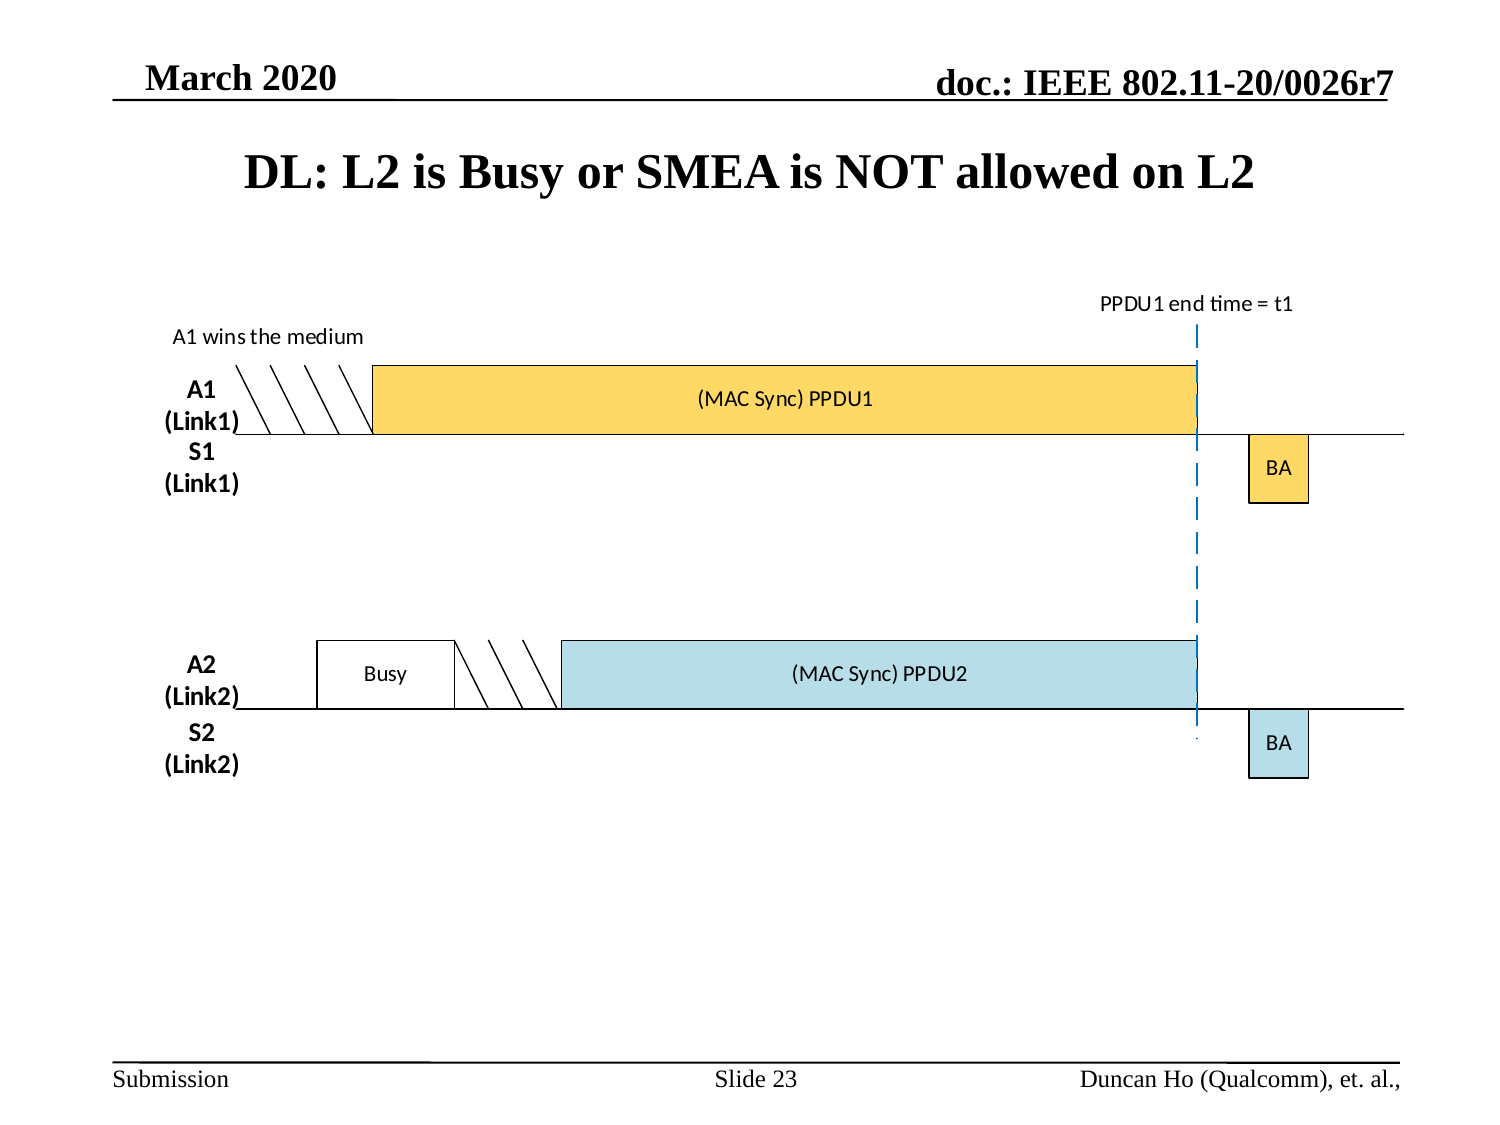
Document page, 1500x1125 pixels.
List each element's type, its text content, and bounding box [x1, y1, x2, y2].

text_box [95, 238, 1440, 912]
title DL: L2 is Busy or SMEA is NOT allowed on L2 [112, 112, 1388, 226]
footer Duncan Ho (Qualcomm), et. al., [878, 1061, 1402, 1093]
slide_number Slide 23 [712, 1061, 800, 1123]
